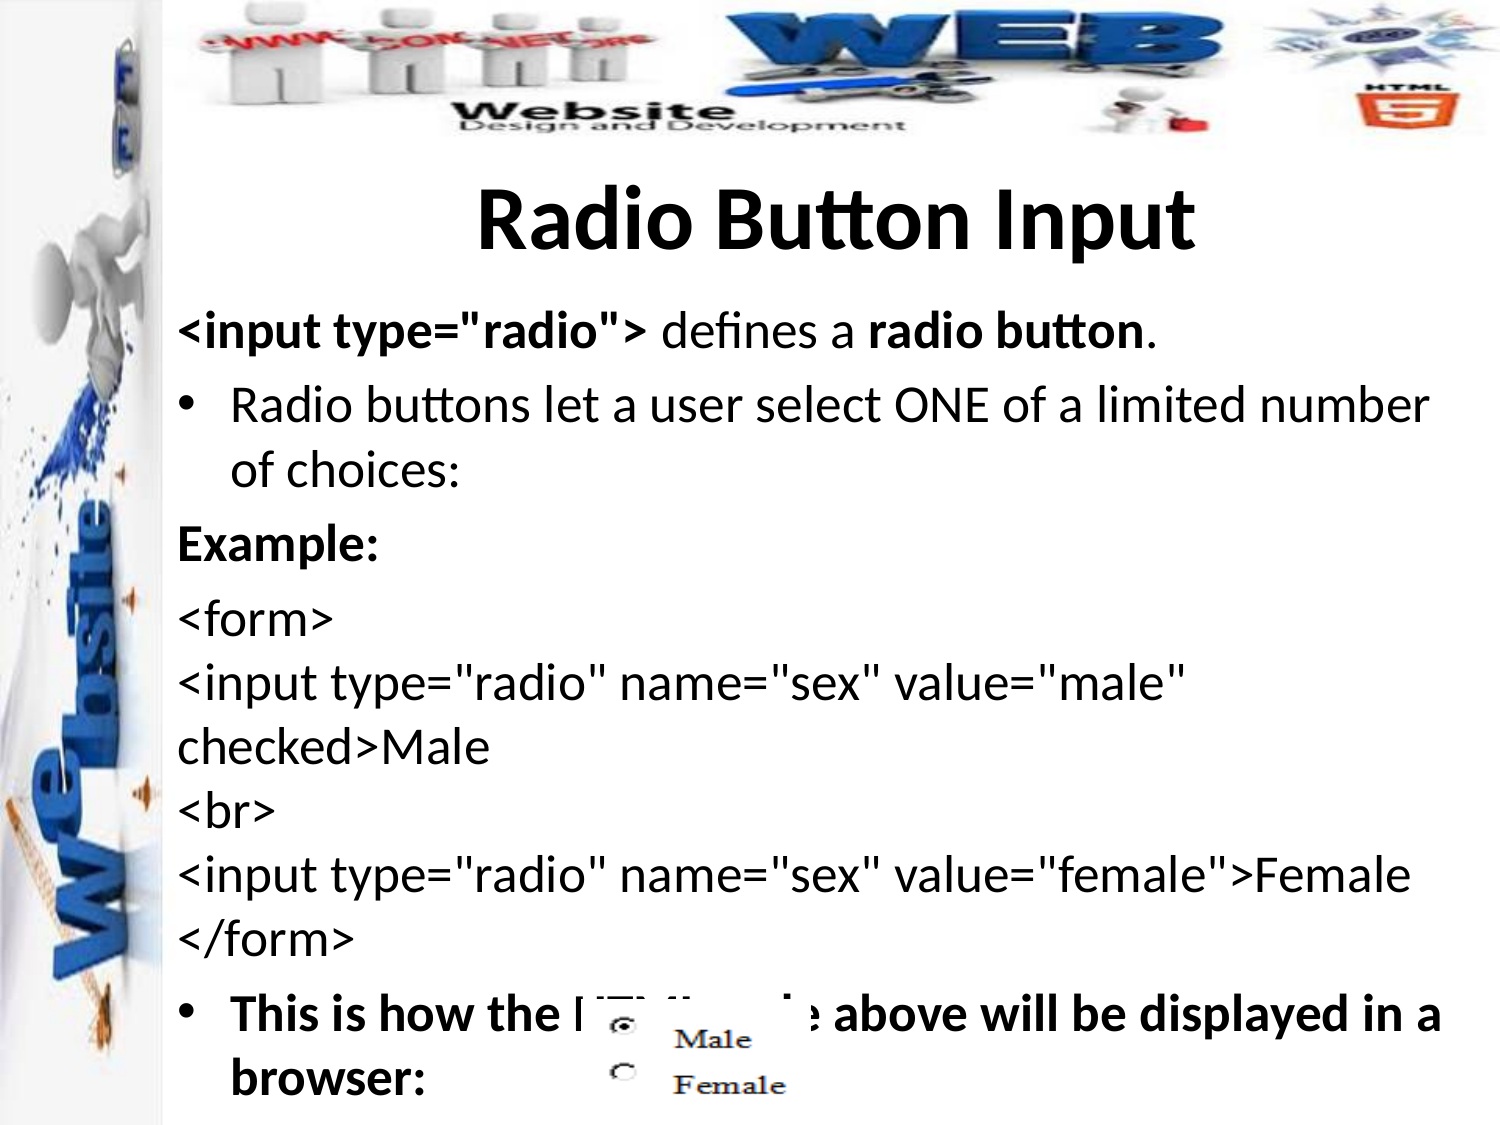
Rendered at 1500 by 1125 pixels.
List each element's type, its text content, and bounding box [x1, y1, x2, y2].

picture [580, 999, 813, 1123]
list <input type="radio"> defines a radio button. Radio buttons let a user select ONE of a limited number of choices: Example: <form> <input type="radio" name="sex" value="male" checked>Male <br> <input type="radio" name="sex" value="female">Female </form> This is how the HTML code above will be displayed in a browser: [162, 287, 1500, 1125]
picture [0, 0, 1500, 1125]
title Radio Button Input [174, 137, 1500, 287]
